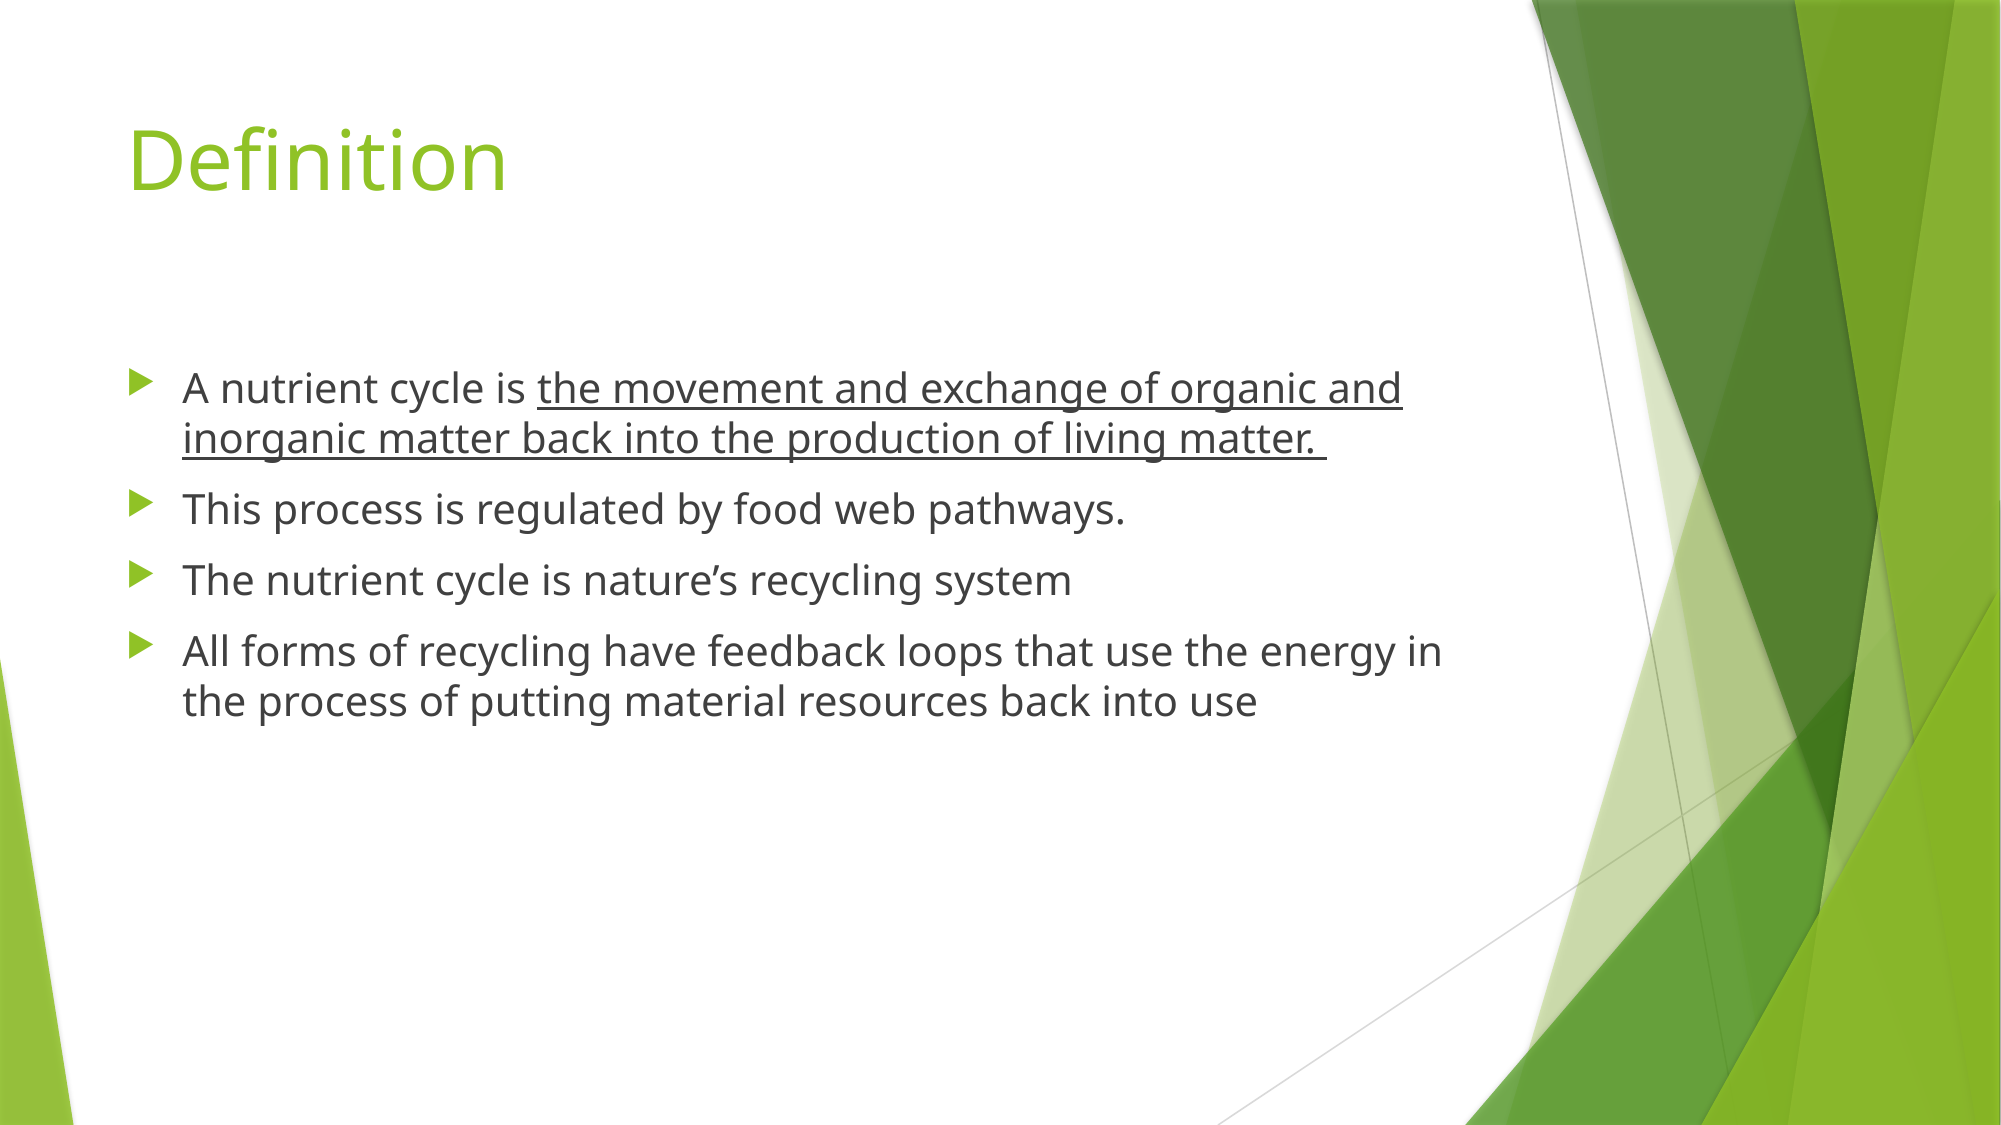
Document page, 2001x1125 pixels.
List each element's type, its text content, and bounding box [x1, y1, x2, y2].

title Definition [111, 99, 1522, 317]
list A nutrient cycle is the movement and exchange of organic and inorganic matter back into the production of living matter. This process is regulated by food web pathways. The nutrient cycle is nature’s recycling system All forms of recycling have feedback loops that use the energy in the process of putting material resources back into use [111, 354, 1522, 992]
